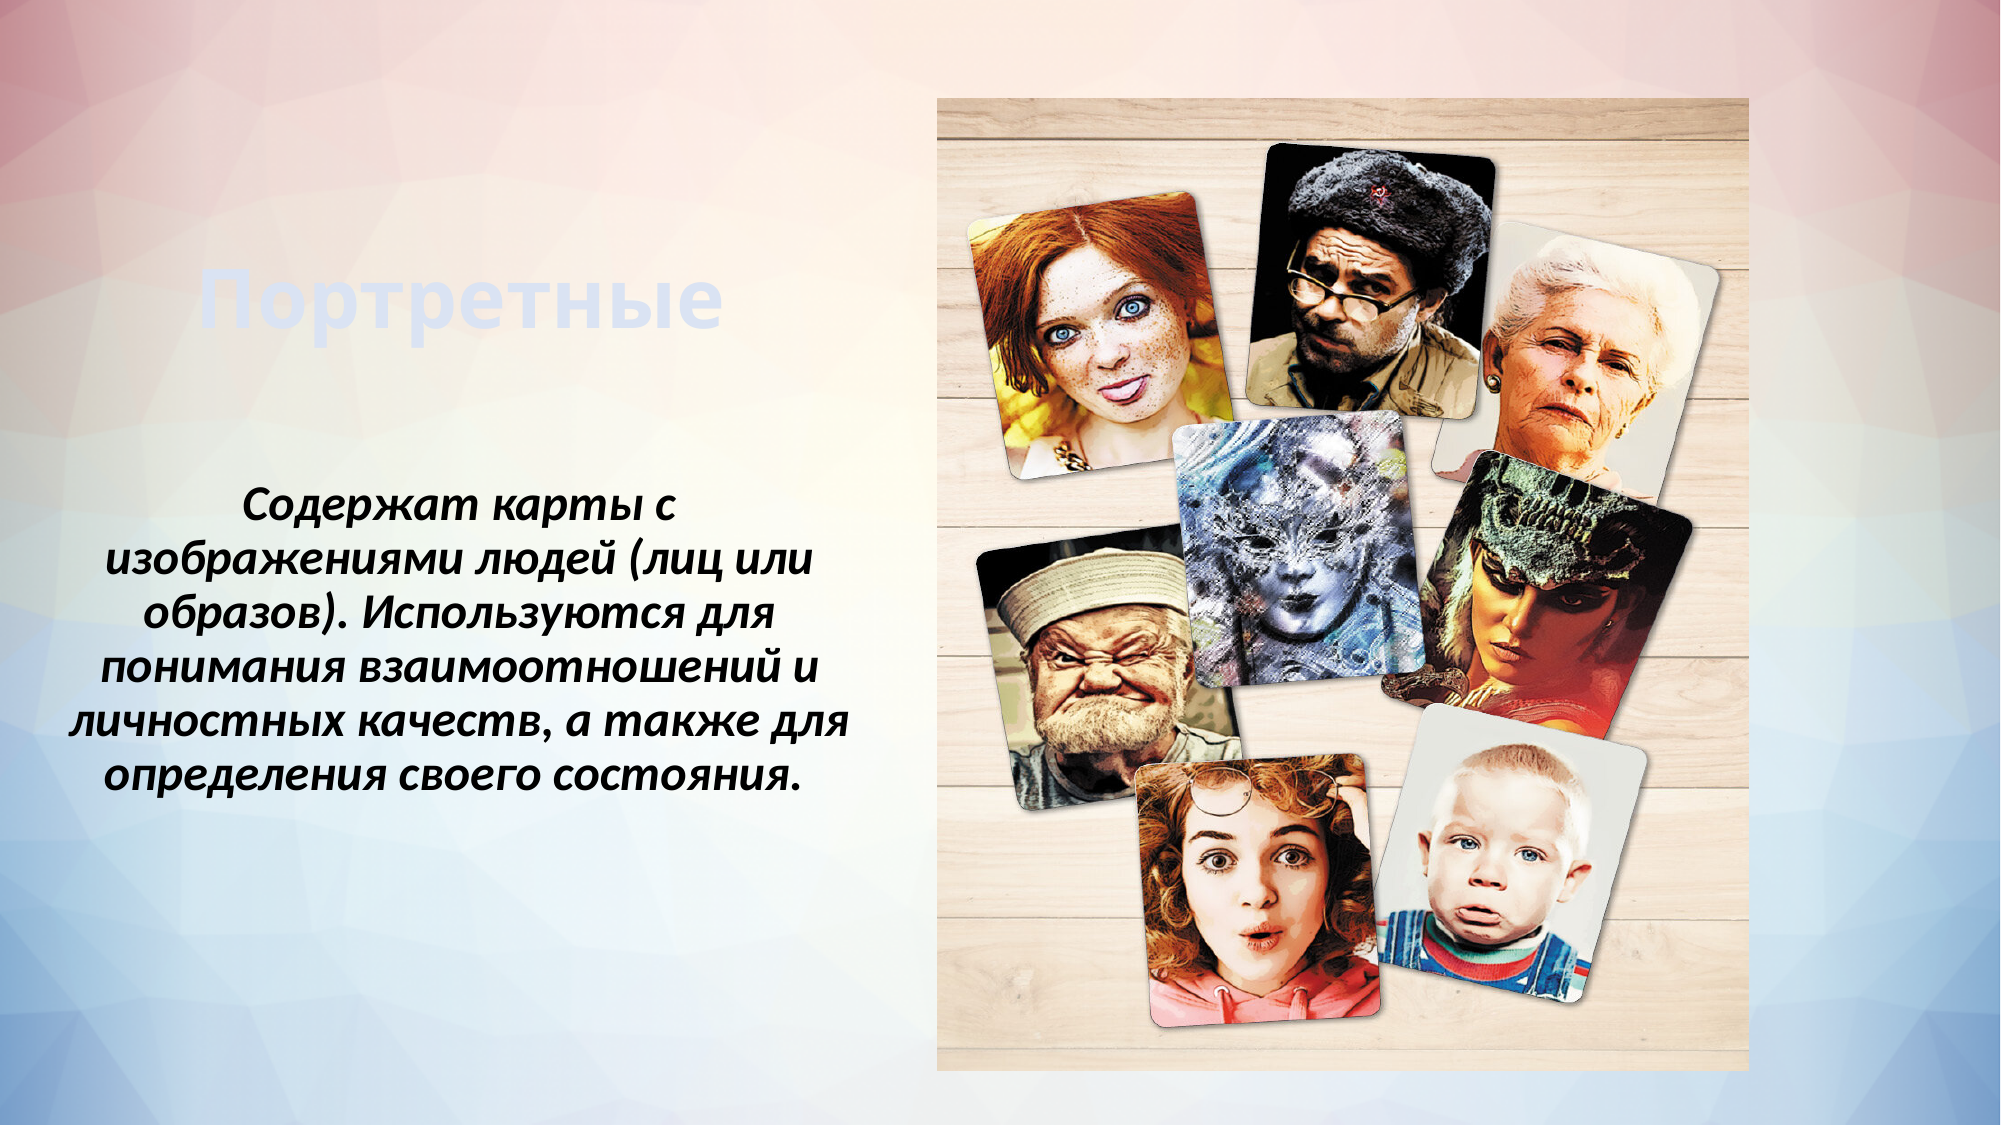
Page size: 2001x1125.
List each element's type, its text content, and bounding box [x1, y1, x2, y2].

picture [0, 0, 2001, 1125]
title Портретные [137, 176, 783, 389]
list Содержат карты с изображениями людей (лиц или образов). Используются для понимания взаимоотношений и личностных качеств, а также для определения своего состояния. [43, 389, 876, 1071]
